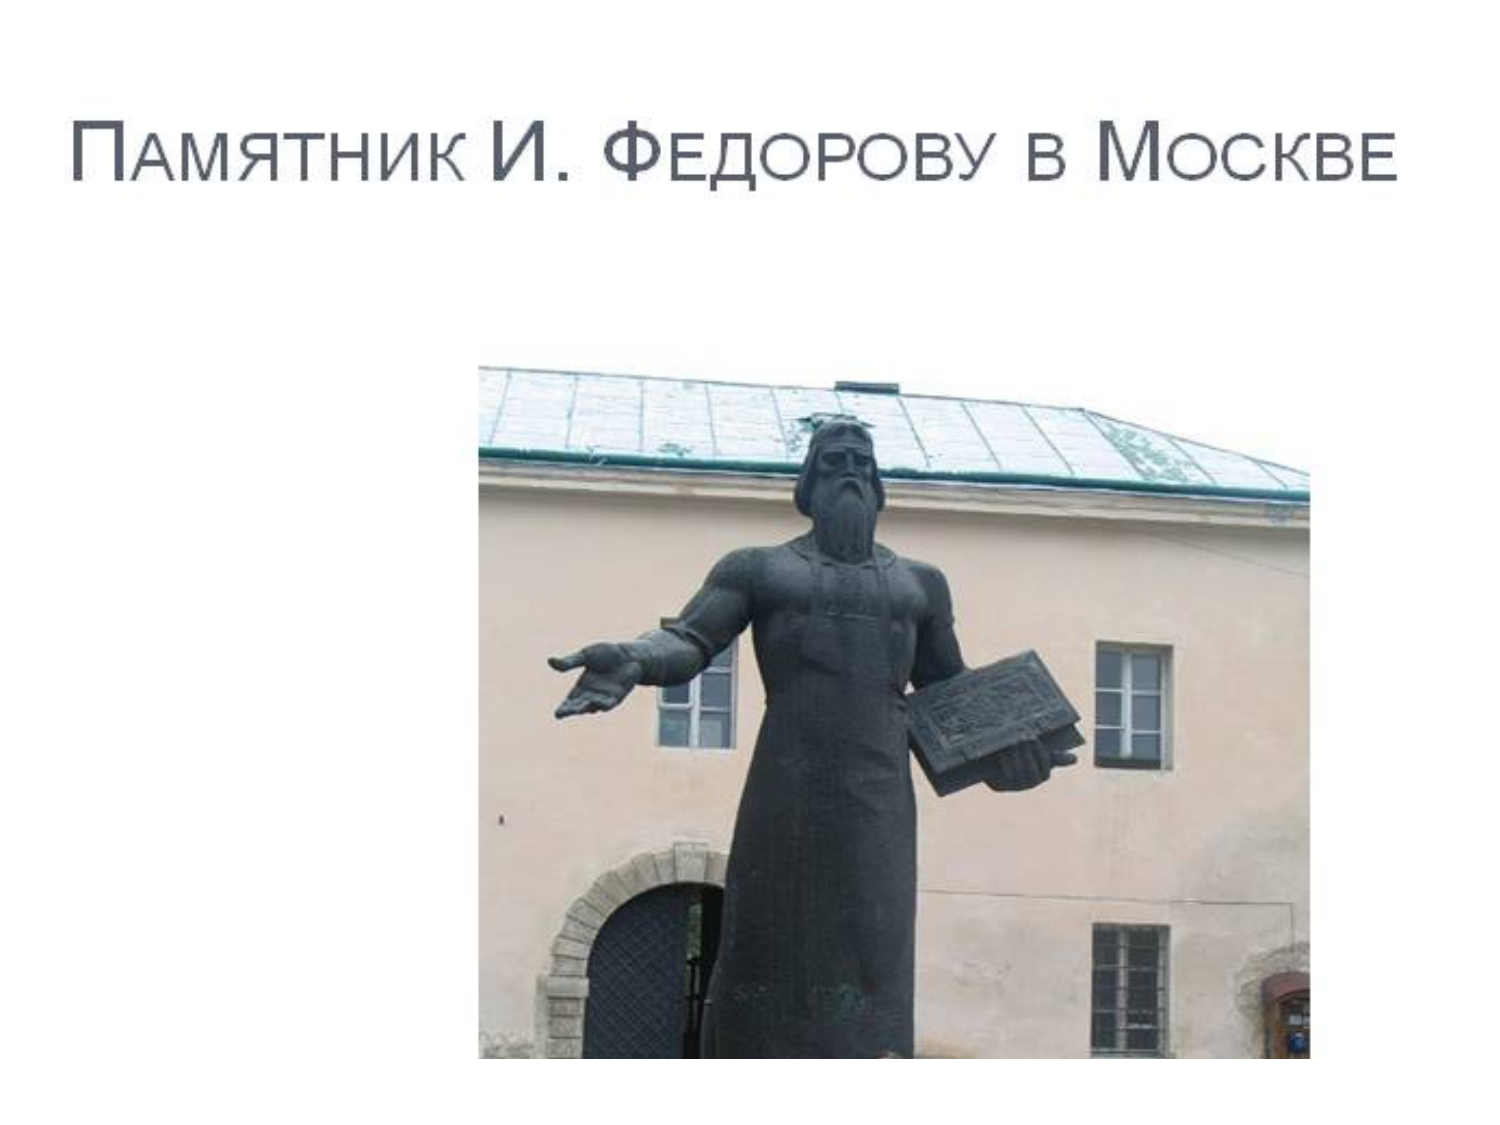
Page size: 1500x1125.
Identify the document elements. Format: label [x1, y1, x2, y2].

picture [64, 42, 1424, 1059]
